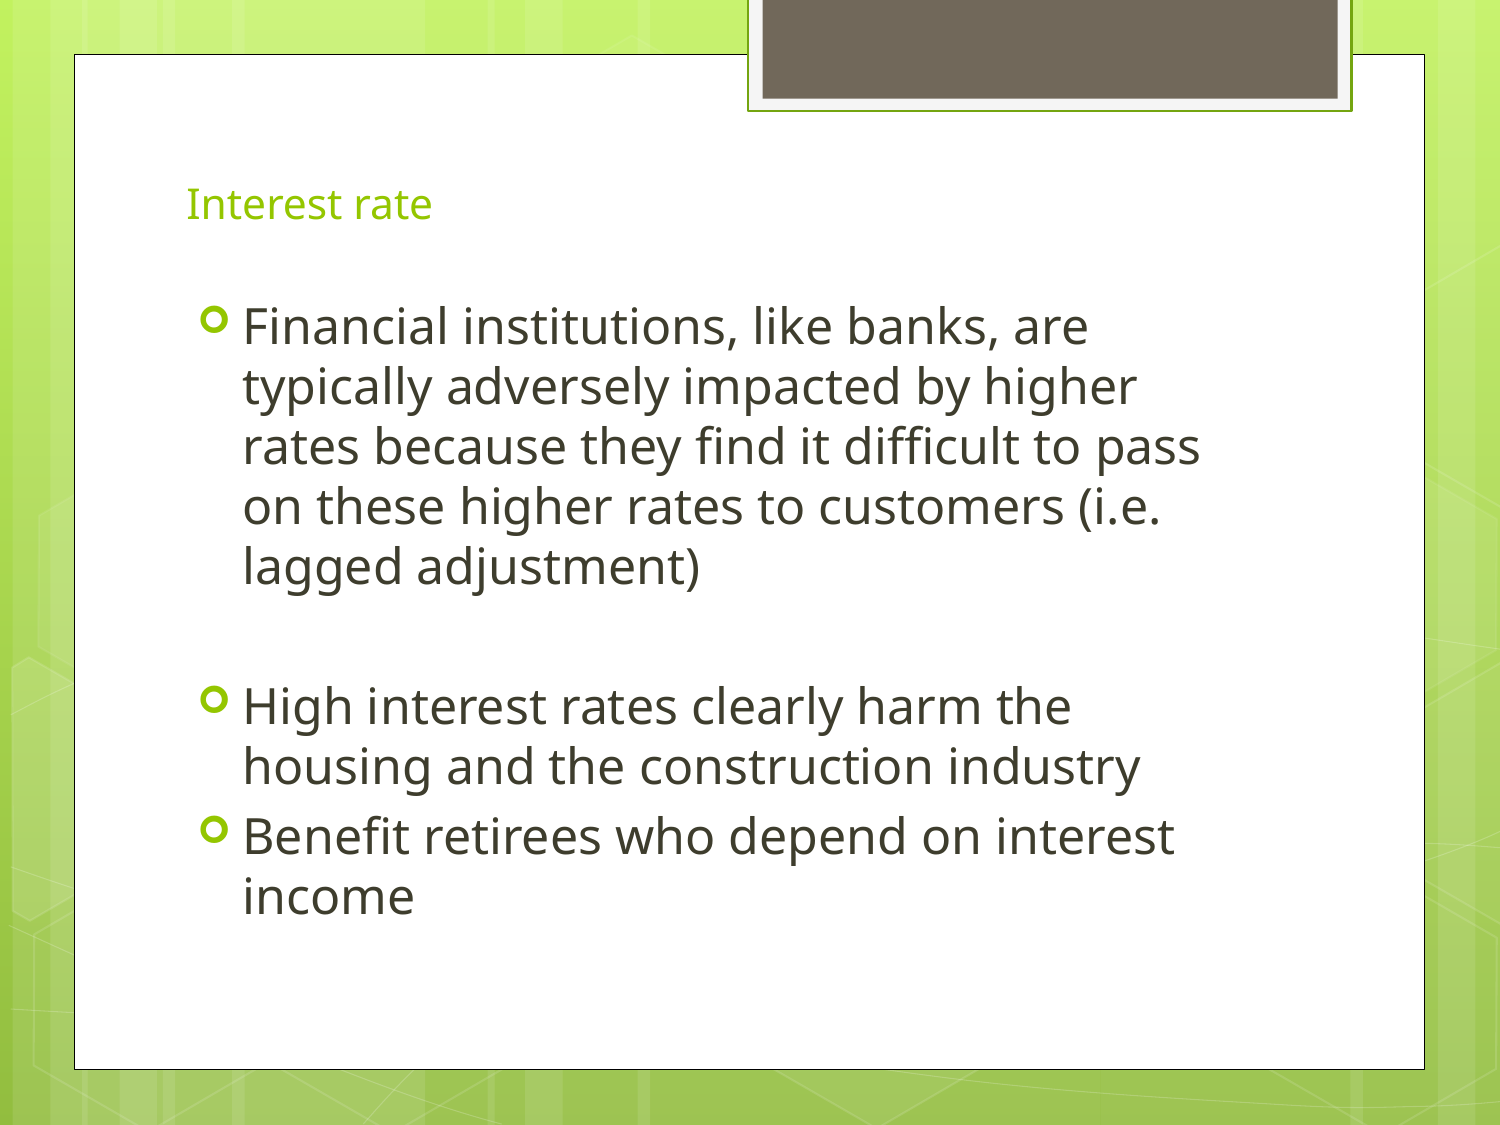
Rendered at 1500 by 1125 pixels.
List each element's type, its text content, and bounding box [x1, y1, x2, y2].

title Interest rate [171, 168, 1324, 236]
list Financial institutions, like banks, are typically adversely impacted by higher rates because they find it difficult to pass on these higher rates to customers (i.e. lagged adjustment) High interest rates clearly harm the housing and the construction industry Benefit retirees who depend on interest income [171, 286, 1283, 957]
